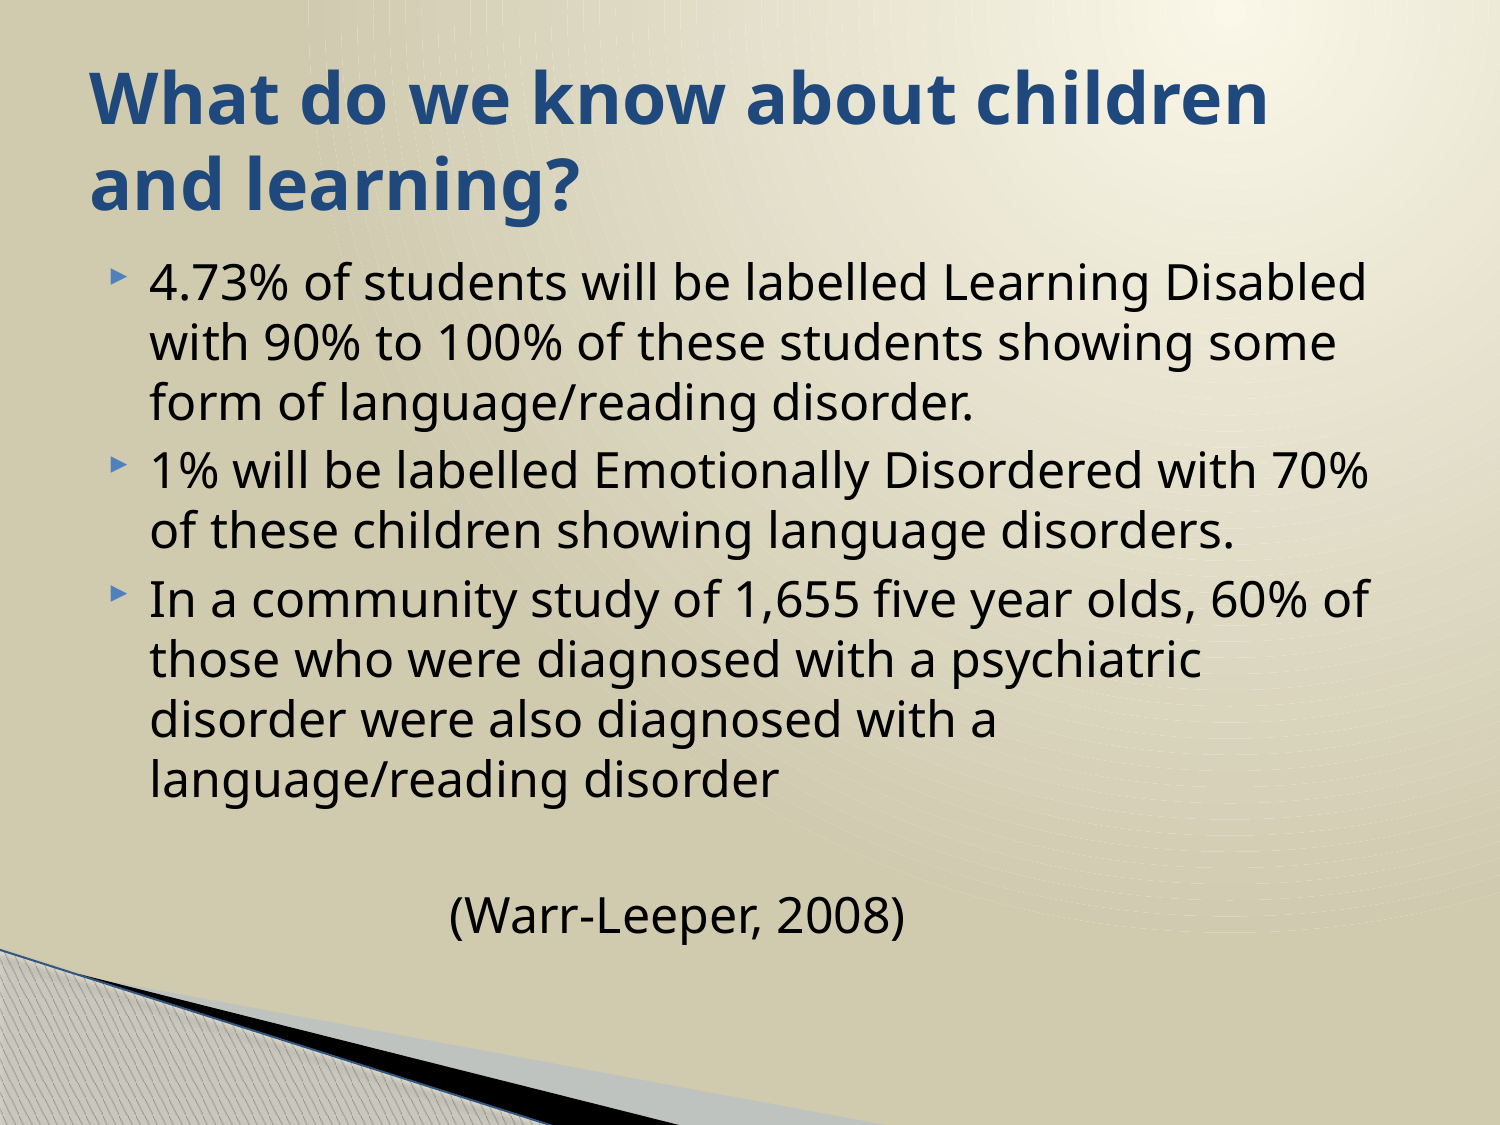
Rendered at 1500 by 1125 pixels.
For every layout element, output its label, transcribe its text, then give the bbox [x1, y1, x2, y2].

title What do we know about children and learning? [75, 45, 1425, 233]
list 4.73% of students will be labelled Learning Disabled with 90% to 100% of these students showing some form of language/reading disorder. 1% will be labelled Emotionally Disordered with 70% of these children showing language disorders. In a community study of 1,655 five year olds, 60% of those who were diagnosed with a psychiatric disorder were also diagnosed with a language/reading disorder (Warr-Leeper, 2008) [74, 242, 1426, 986]
